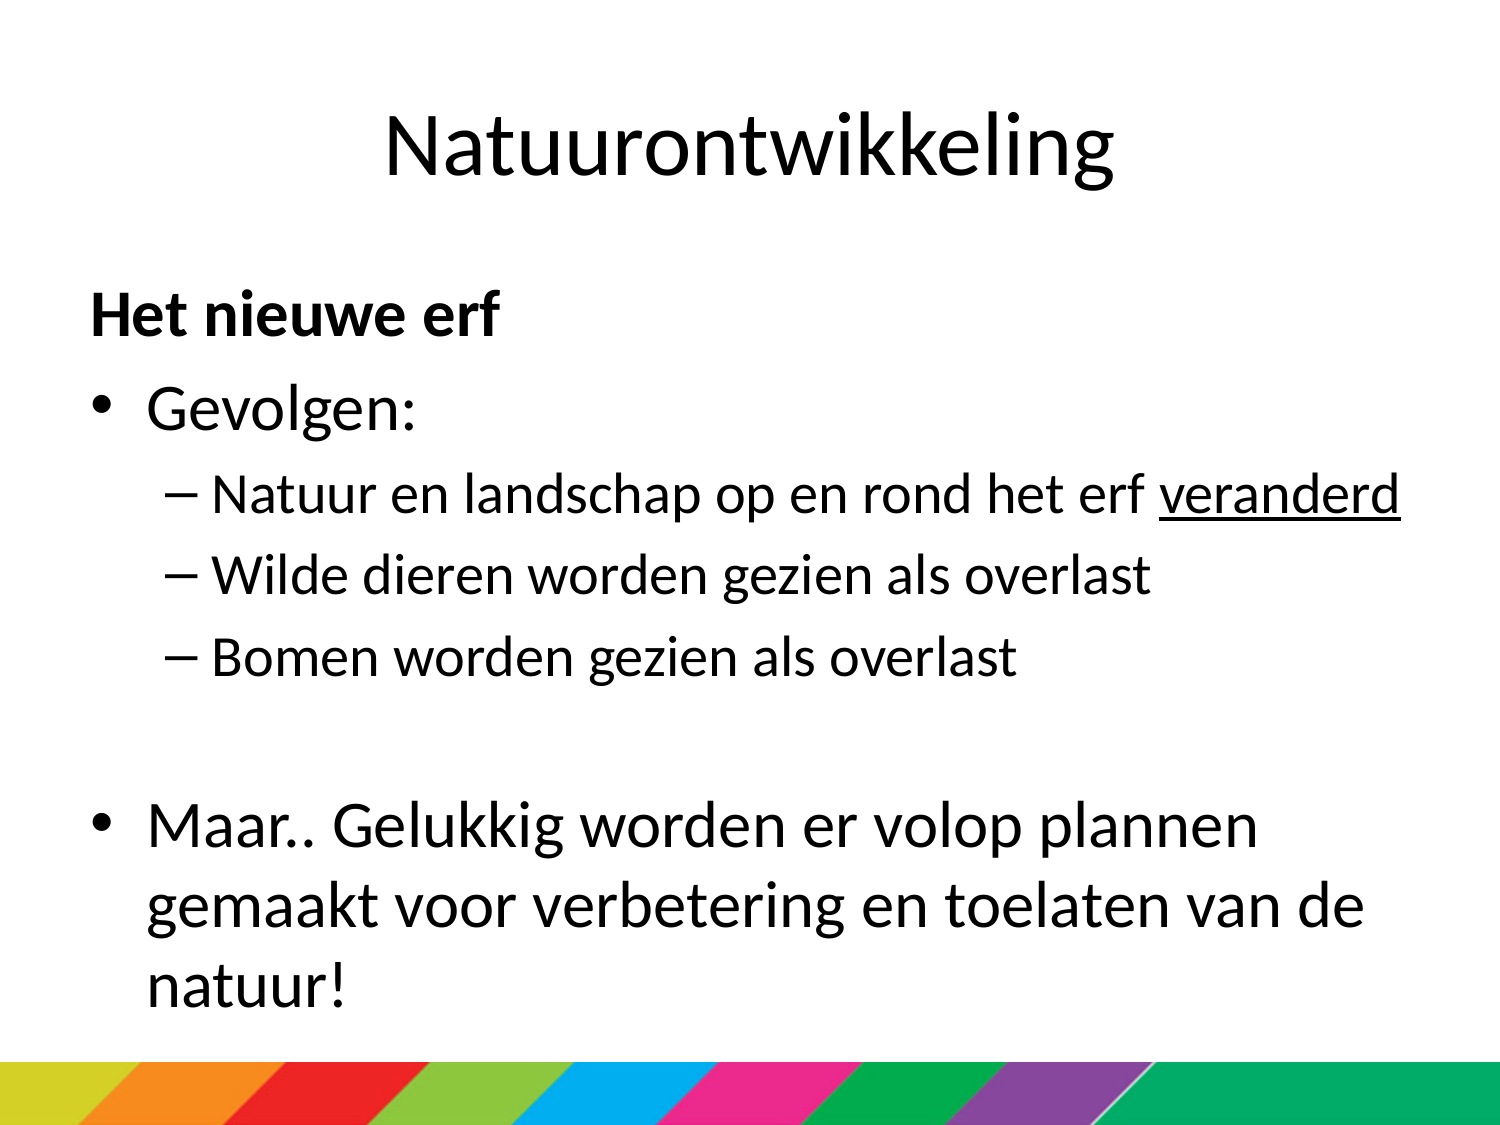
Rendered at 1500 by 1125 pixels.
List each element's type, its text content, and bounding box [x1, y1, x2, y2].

list Het nieuwe erf Gevolgen: Natuur en landschap op en rond het erf veranderd Wilde dieren worden gezien als overlast Bomen worden gezien als overlast Maar.. Gelukkig worden er volop plannen gemaakt voor verbetering en toelaten van de natuur! [75, 262, 1425, 1047]
title Natuurontwikkeling [75, 45, 1425, 233]
picture [656, 1062, 1500, 1125]
picture [0, 1062, 574, 1125]
